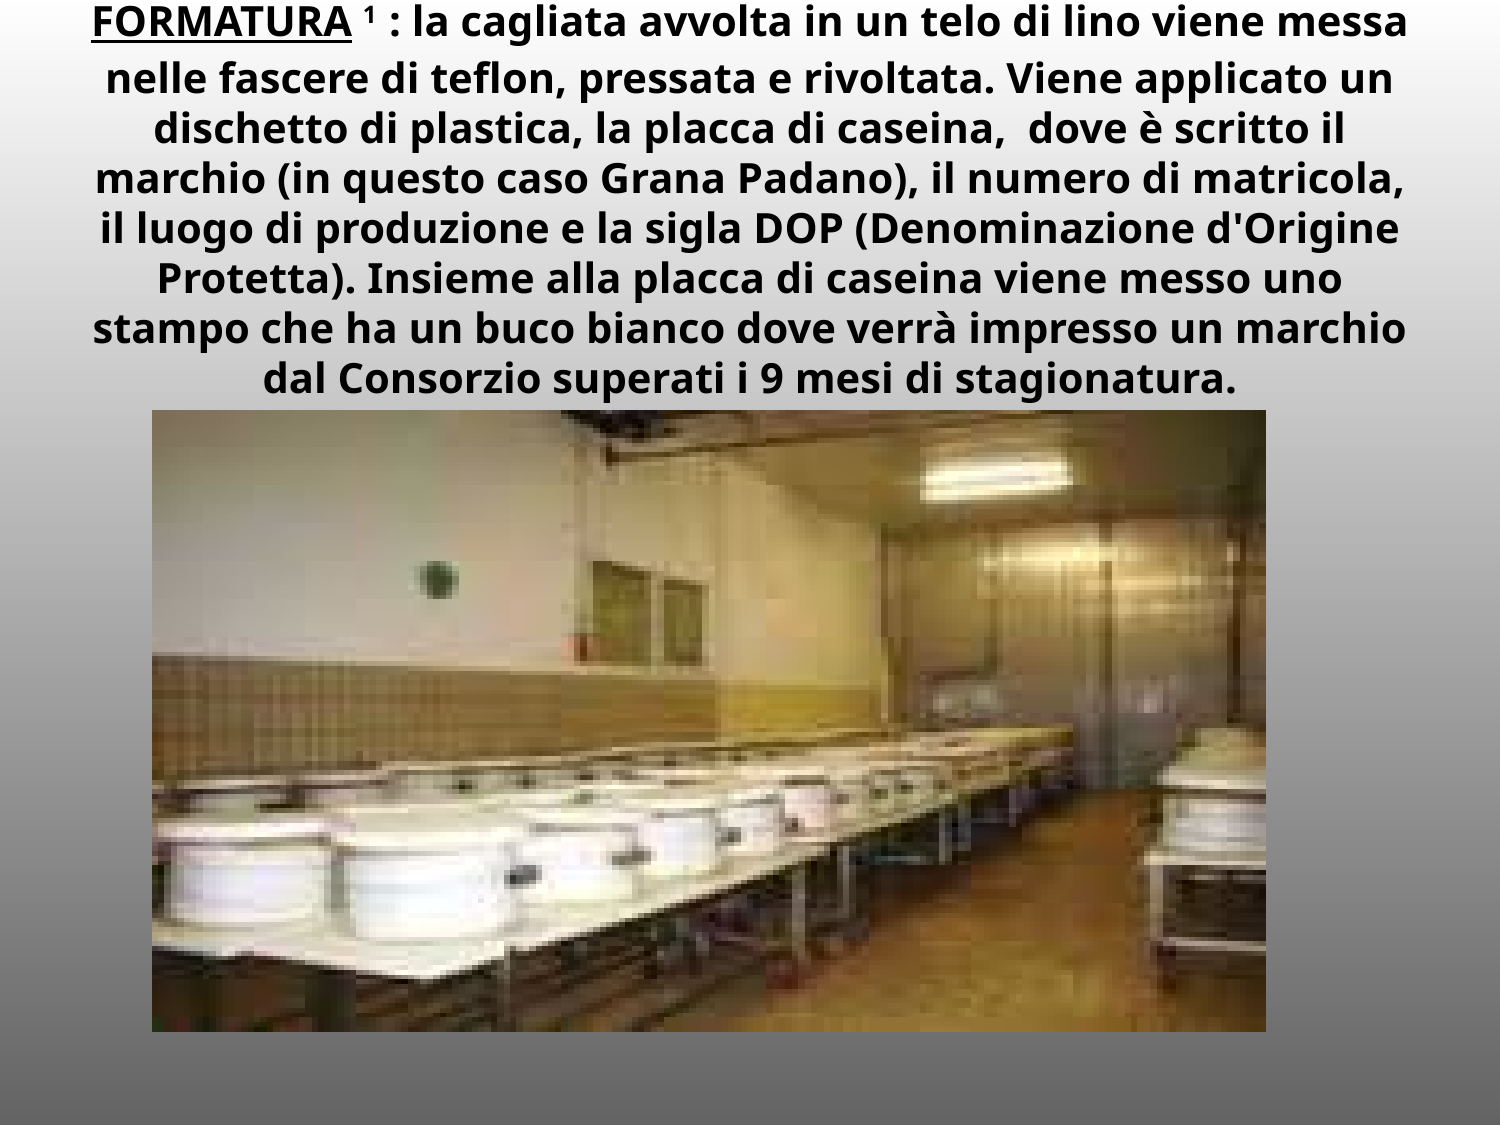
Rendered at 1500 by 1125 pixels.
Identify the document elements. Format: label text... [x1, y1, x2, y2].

title FORMATURA 1 : la cagliata avvolta in un telo di lino viene messa nelle fascere di teflon, pressata e rivoltata. Viene applicato un dischetto di plastica, la placca di caseina, dove è scritto il marchio (in questo caso Grana Padano), il numero di matricola, il luogo di produzione e la sigla DOP (Denominazione d'Origine Protetta). Insieme alla placca di caseina viene messo uno stampo che ha un buco bianco dove verrà impresso un marchio dal Consorzio superati i 9 mesi di stagionatura. [74, 163, 1426, 233]
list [152, 409, 1266, 1032]
